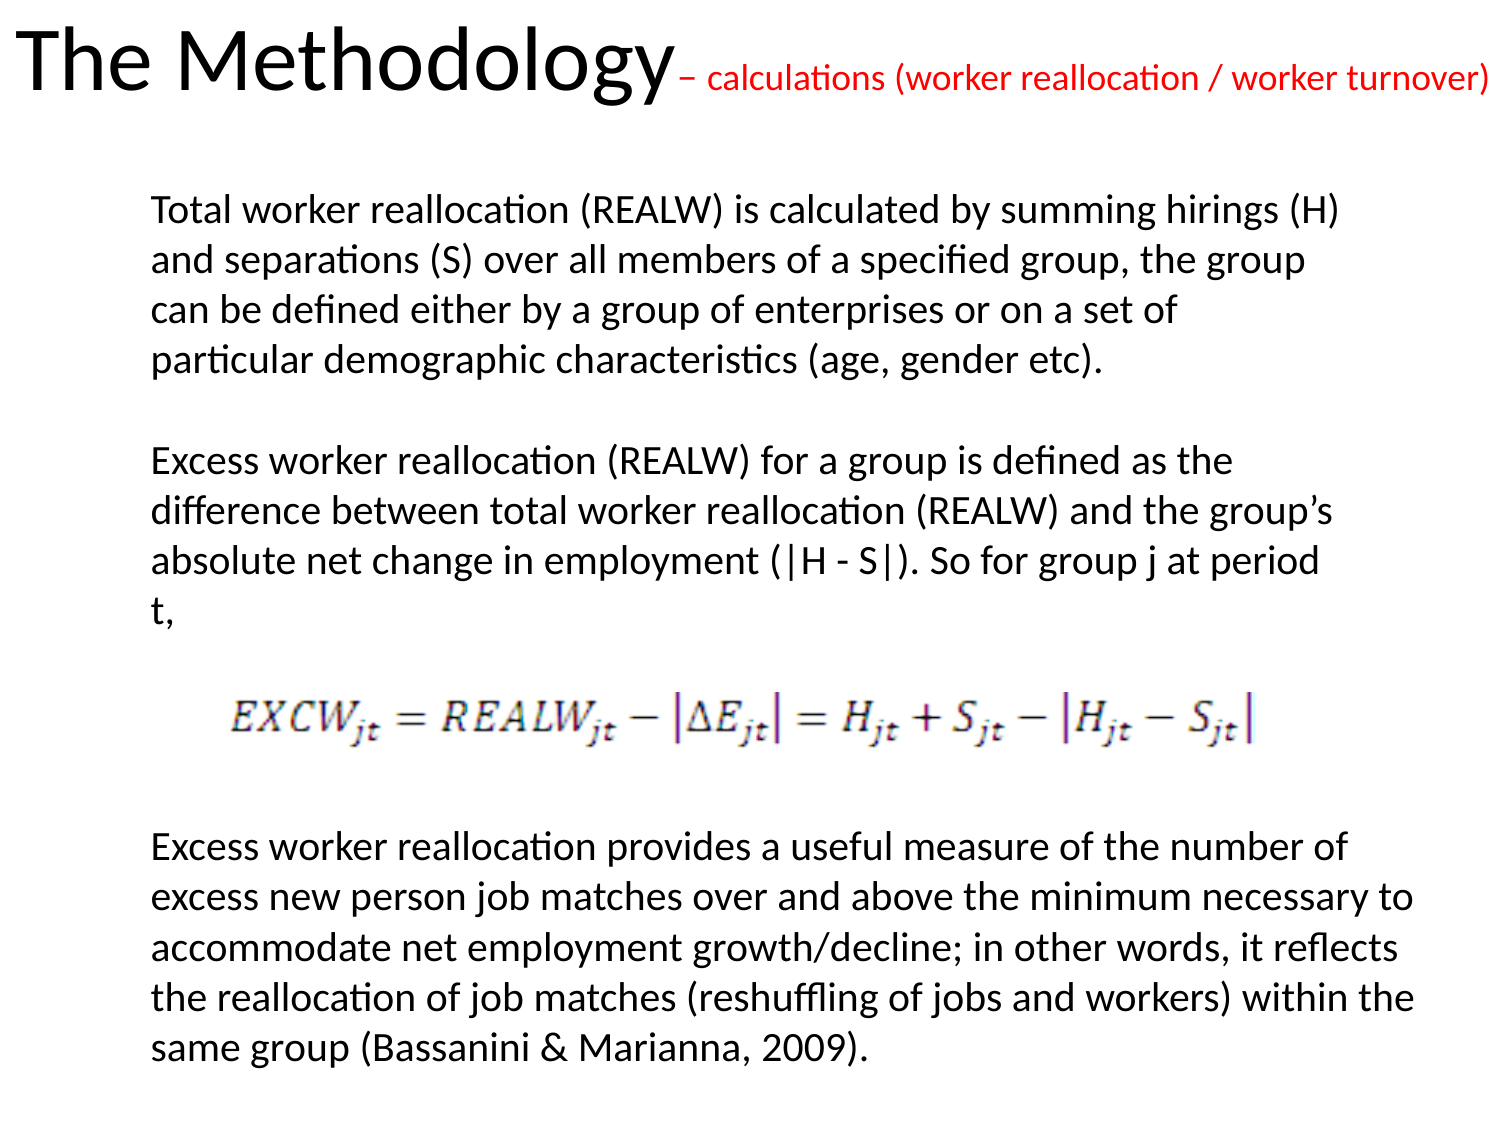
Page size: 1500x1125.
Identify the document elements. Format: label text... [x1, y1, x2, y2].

text_box Total worker reallocation (REALW) is calculated by summing hirings (H) and separations (S) over all members of a specified group, the group can be defined either by a group of enterprises or on a set of particular demographic characteristics (age, gender etc). Excess worker reallocation (REALW) for a group is defined as the difference between total worker reallocation (REALW) and the group’s absolute net change in employment (|H - S|). So for group j at period t, [135, 174, 1365, 640]
title The Methodology– calculations (worker reallocation / worker turnover) [0, 1, 1500, 148]
text_box Excess worker reallocation provides a useful measure of the number of excess new person job matches over and above the minimum necessary to accommodate net employment growth/decline; in other words, it reflects the reallocation of job matches (reshuffling of jobs and workers) within the same group (Bassanini & Marianna, 2009). [135, 811, 1435, 1077]
picture [229, 692, 1255, 765]
